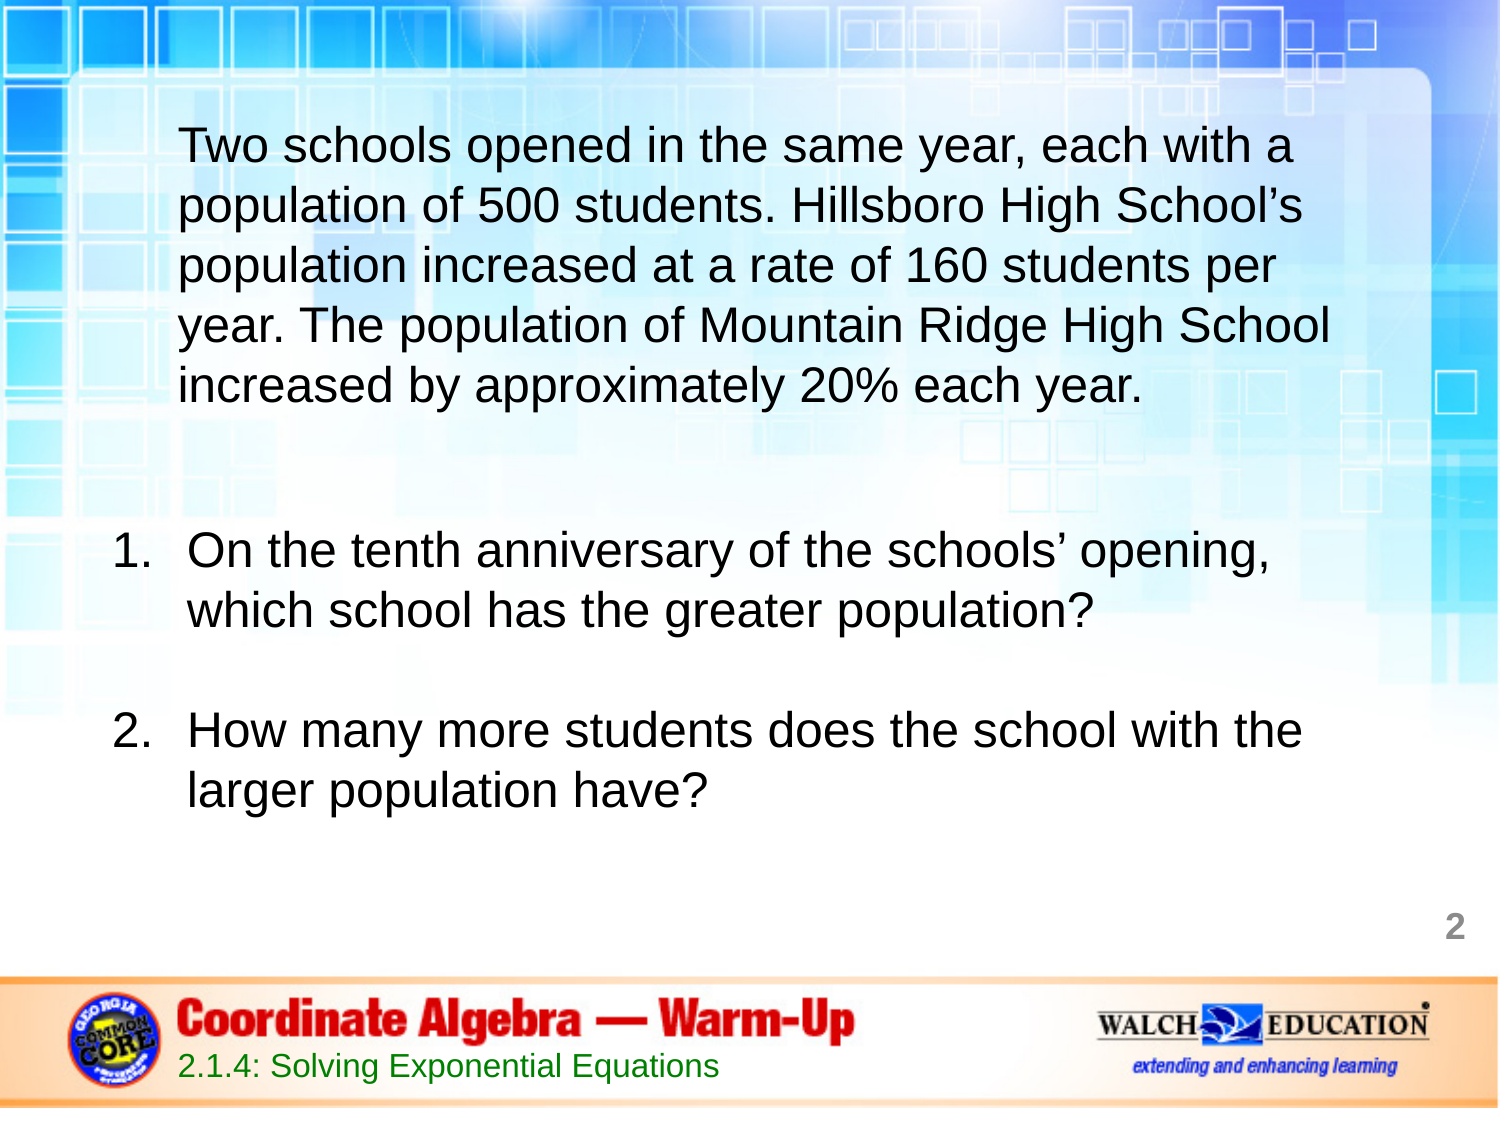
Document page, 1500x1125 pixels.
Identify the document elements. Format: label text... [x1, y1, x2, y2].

picture [0, 0, 1500, 1108]
text_box On the tenth anniversary of the schools’ opening, which school has the greater population? How many more students does the school with the larger population have? [97, 510, 1378, 825]
text_box Two schools opened in the same year, each with a population of 500 students. Hillsboro High School’s population increased at a rate of 160 students per year. The population of Mountain Ridge High School increased by approximately 20% each year. [162, 105, 1362, 375]
list 2.1.4: Solving Exponential Equations [162, 1036, 1070, 1080]
slide_number 2 [1361, 901, 1481, 949]
